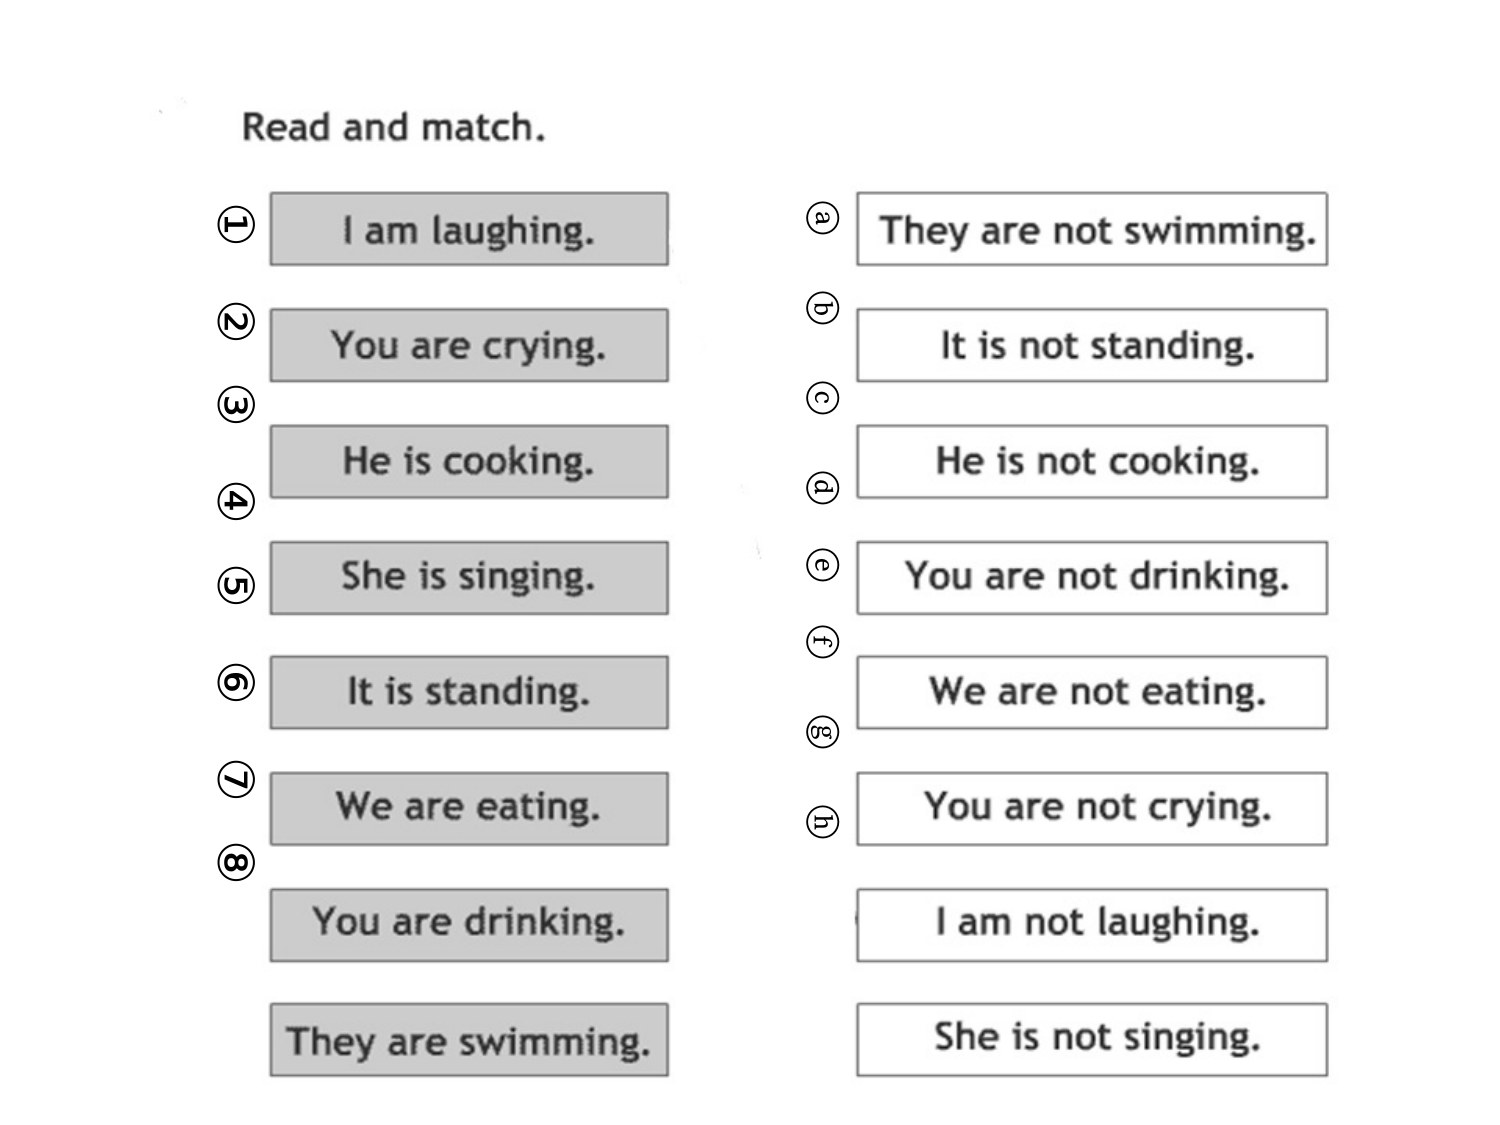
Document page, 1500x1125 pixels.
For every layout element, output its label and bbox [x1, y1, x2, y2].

picture [100, 84, 1426, 1125]
